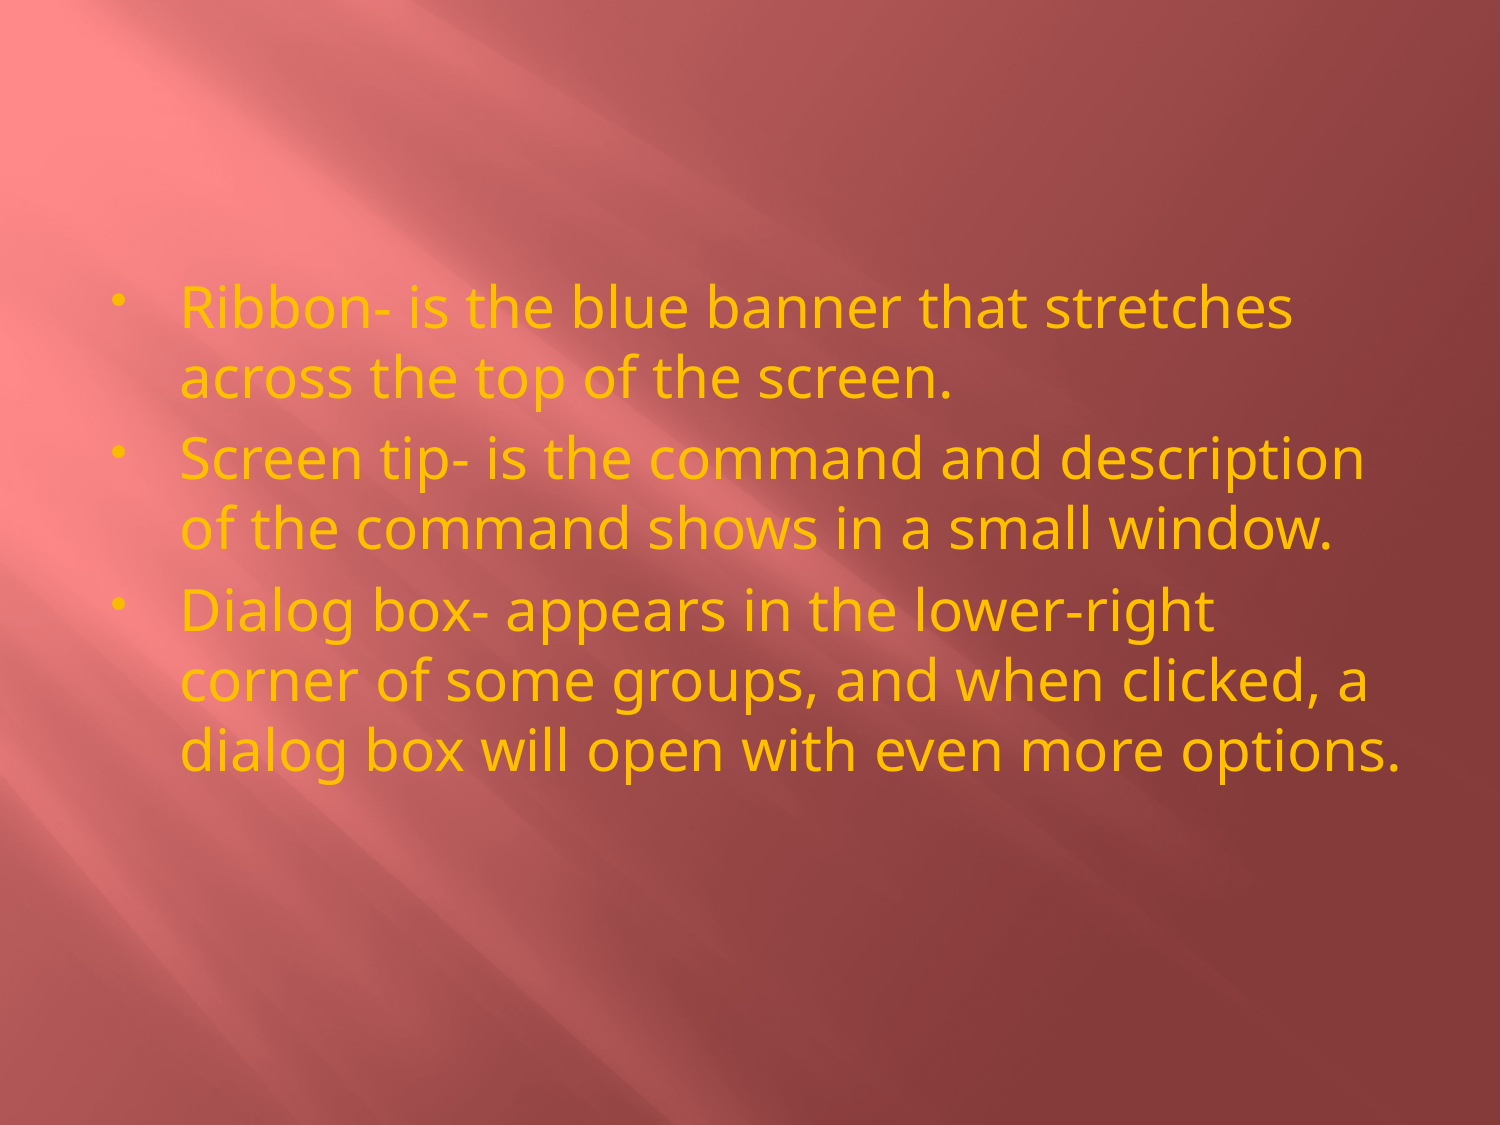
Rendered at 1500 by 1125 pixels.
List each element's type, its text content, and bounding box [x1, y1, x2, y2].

list Ribbon- is the blue banner that stretches across the top of the screen. Screen tip- is the command and description of the command shows in a small window. Dialog box- appears in the lower-right corner of some groups, and when clicked, a dialog box will open with even more options. [75, 262, 1425, 1035]
